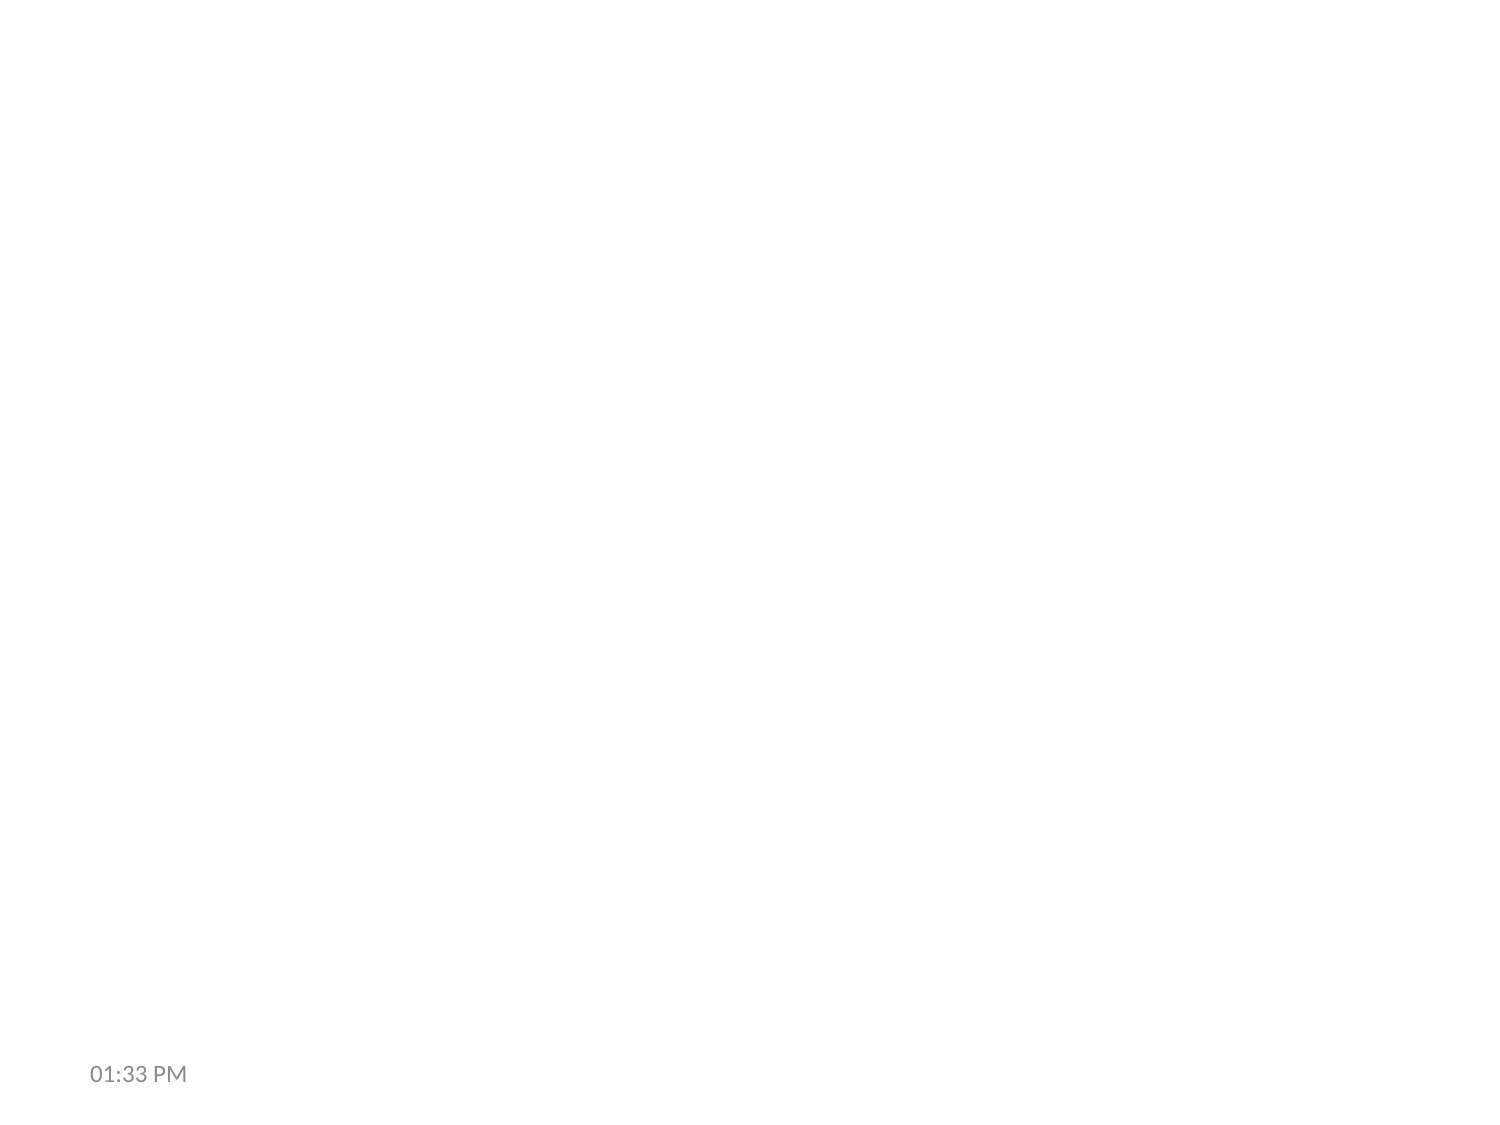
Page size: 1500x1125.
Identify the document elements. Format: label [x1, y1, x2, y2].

slide_number [75, 1042, 425, 1103]
